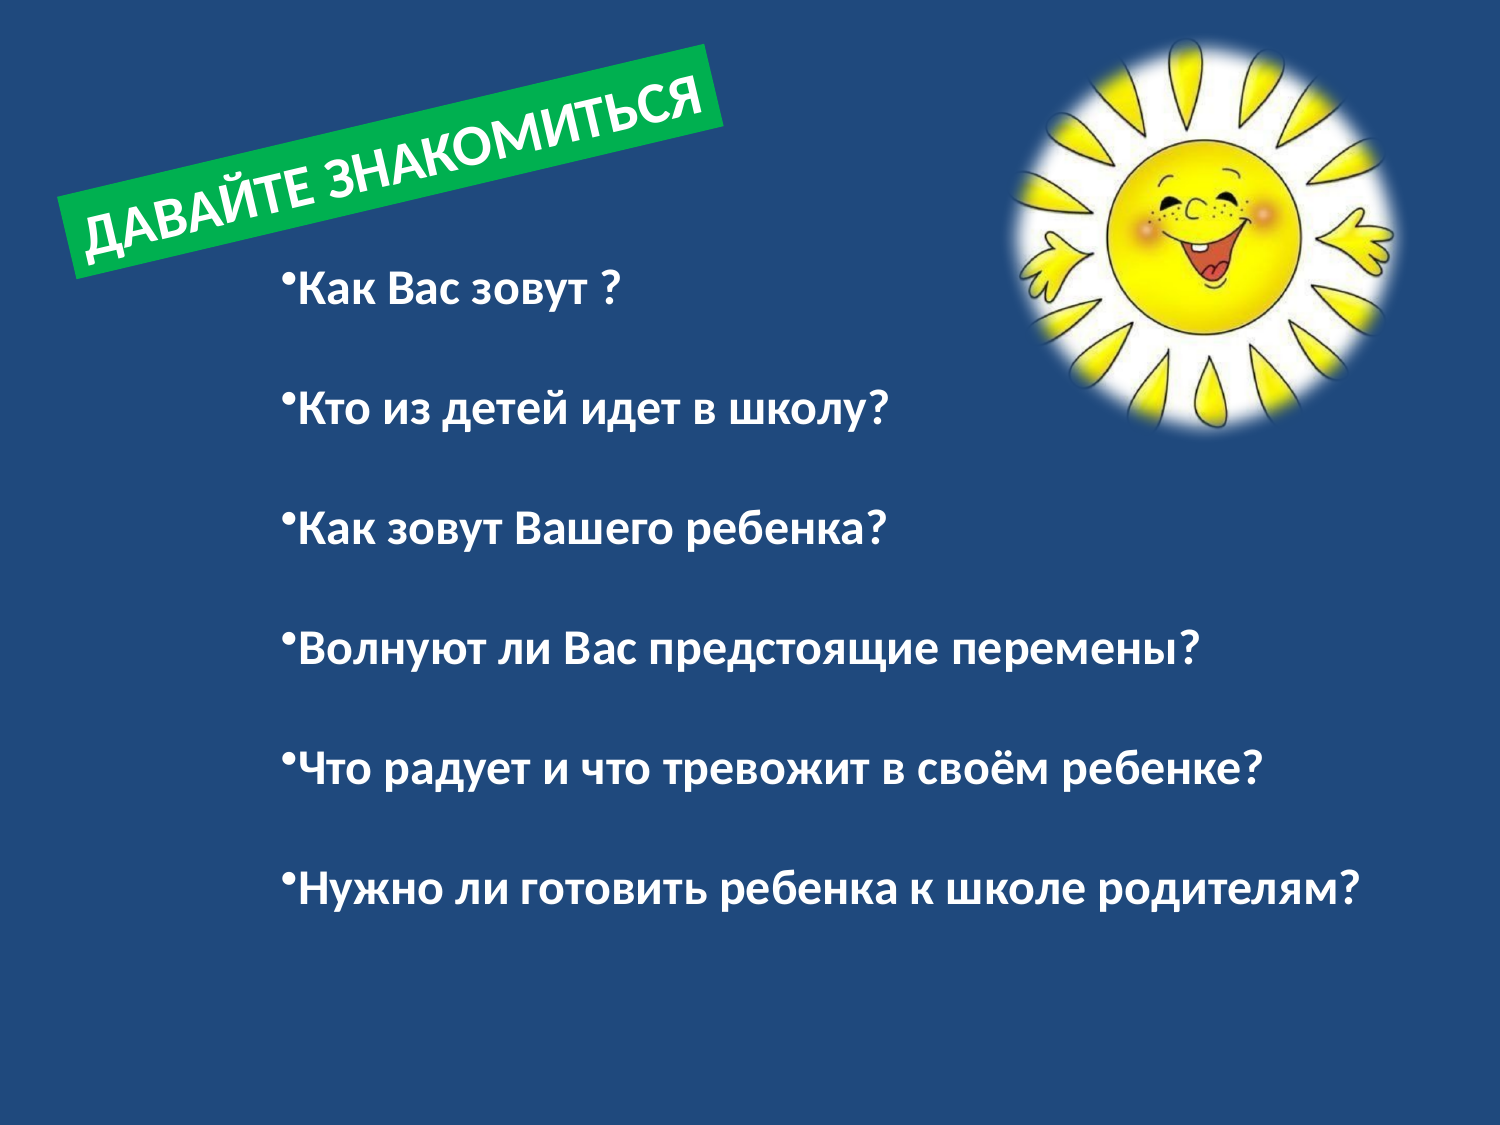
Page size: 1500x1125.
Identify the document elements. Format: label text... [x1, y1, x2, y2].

text_box ДАВАЙТЕ ЗНАКОМИТЬСЯ [57, 43, 724, 280]
picture [997, 30, 1412, 445]
text_box Как Вас зовут ? Кто из детей идет в школу? Как зовут Вашего ребенка? Волнуют ли Вас предстоящие перемены? Что радует и что тревожит в своём ребенке? Нужно ли готовить ребенка к школе родителям? [265, 247, 1500, 967]
